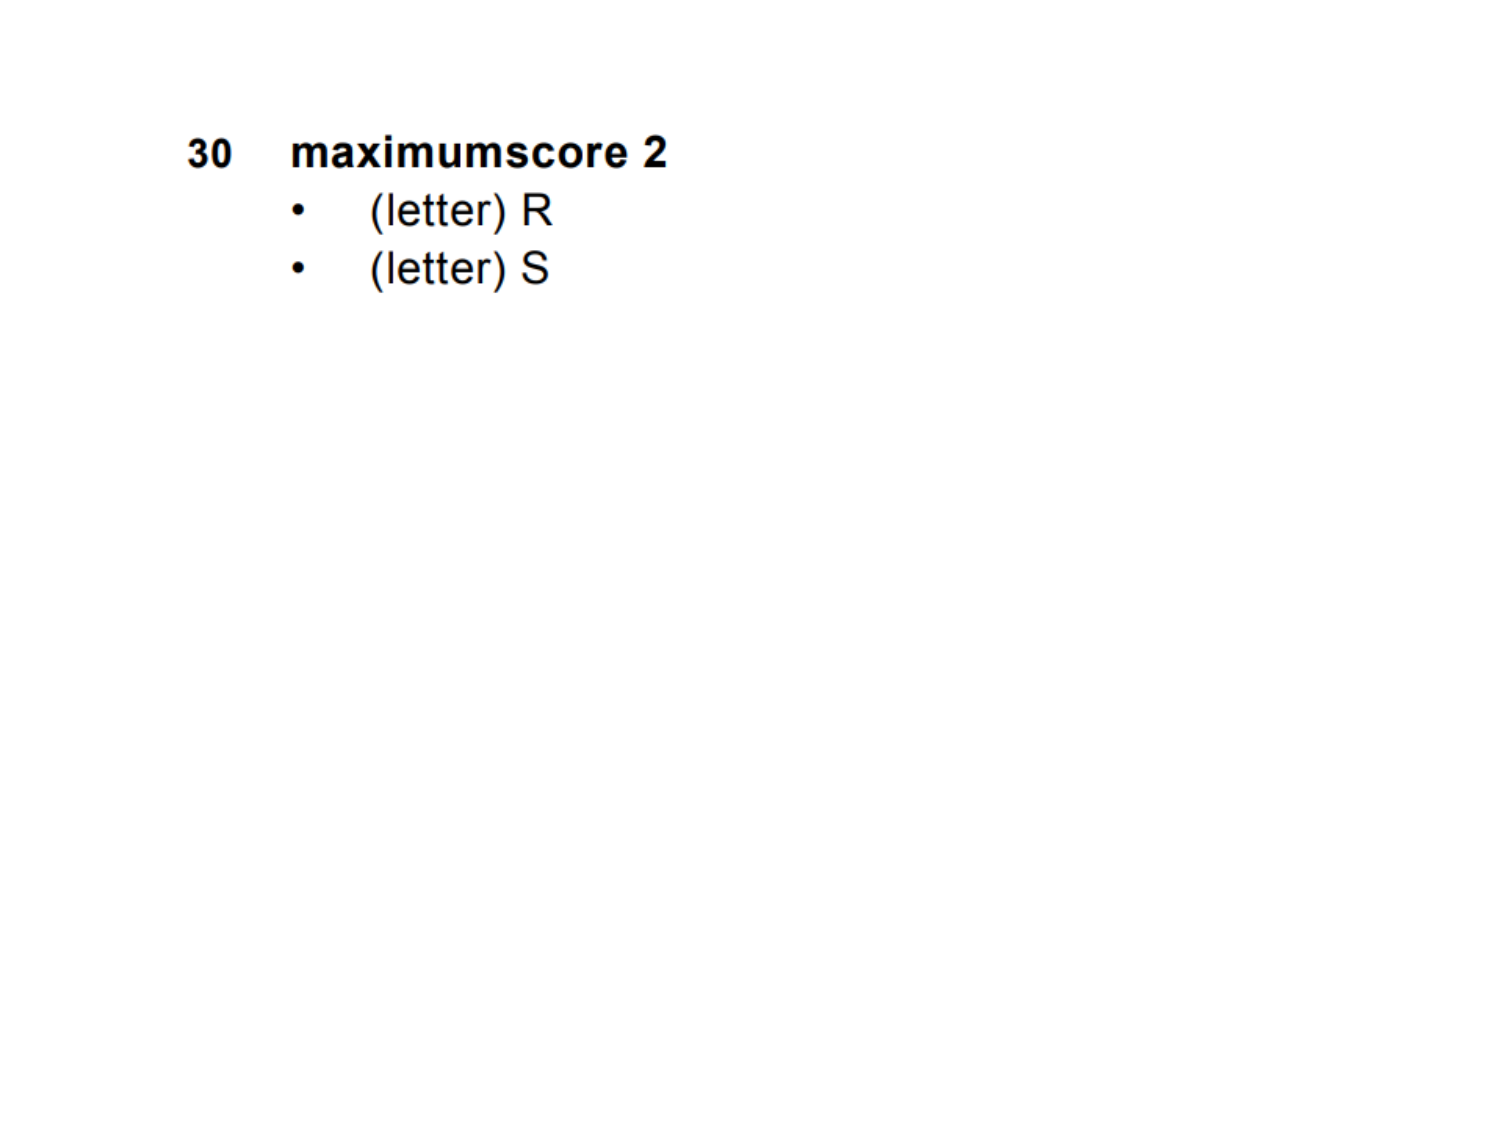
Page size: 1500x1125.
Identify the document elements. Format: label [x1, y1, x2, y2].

picture [171, 89, 755, 327]
